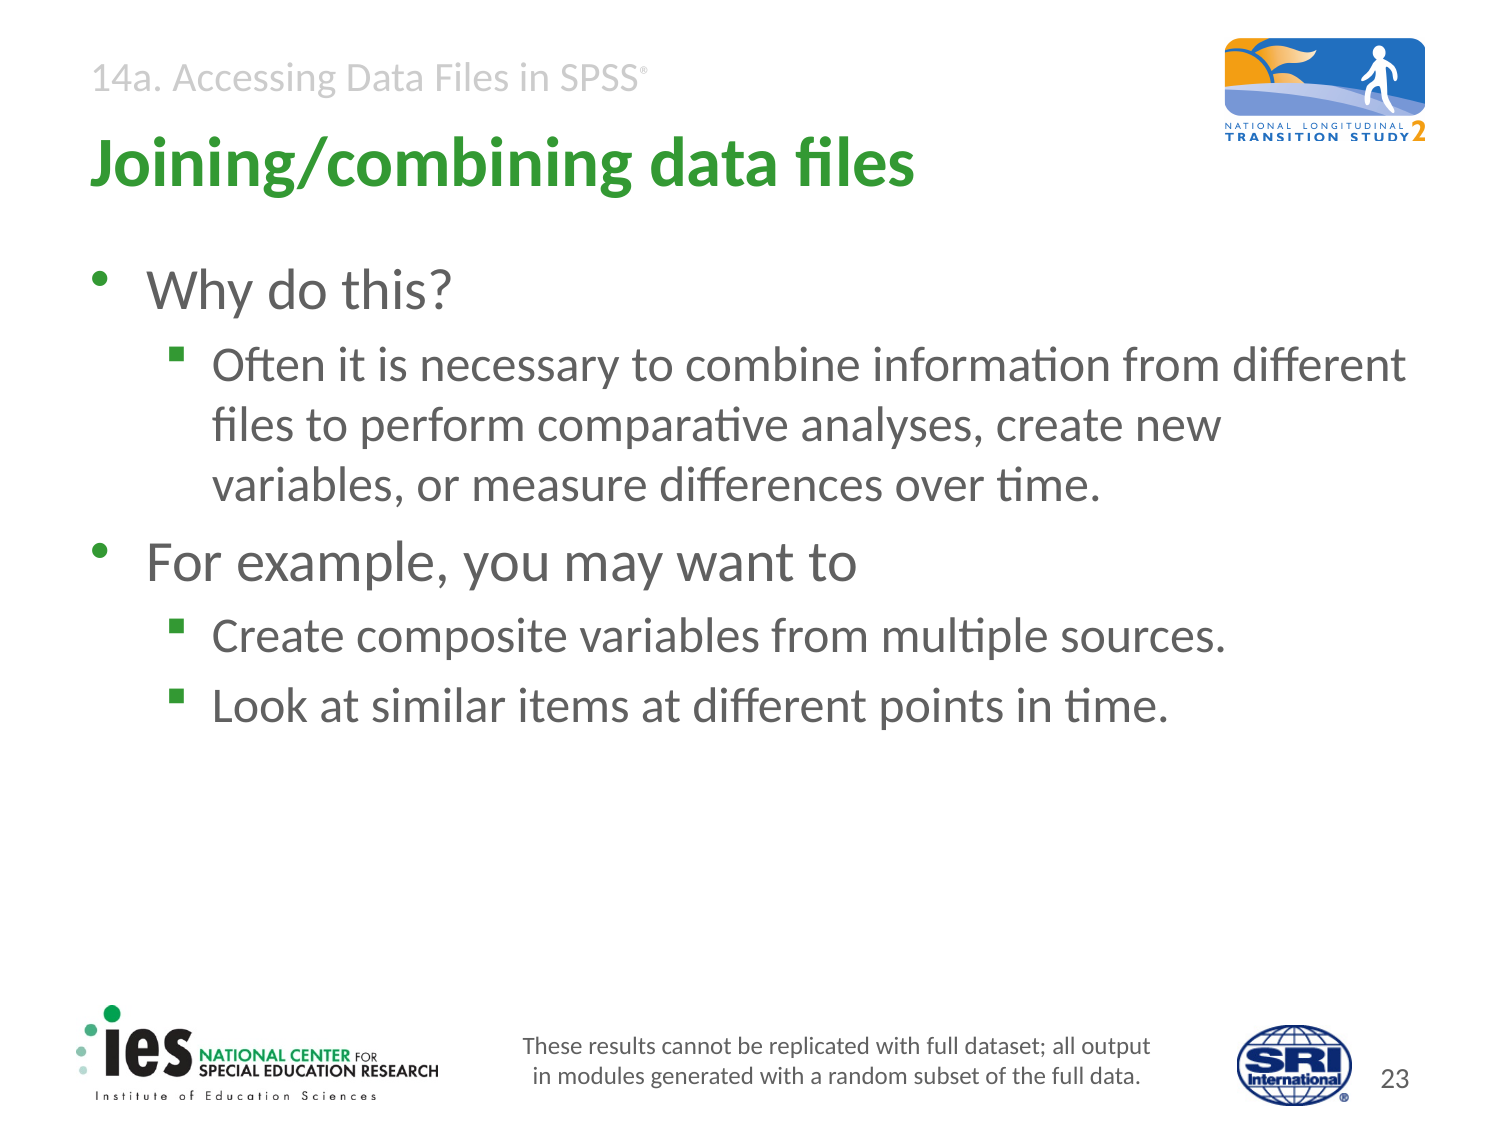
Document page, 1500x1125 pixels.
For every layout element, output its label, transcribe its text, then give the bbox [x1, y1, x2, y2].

title Joining/combining data files [74, 90, 1426, 226]
picture [1237, 1025, 1352, 1106]
picture [76, 1005, 438, 1100]
slide_number 22 [1321, 1051, 1426, 1125]
footer These results cannot be replicated with full dataset; all output in modules generated with a random subset of the full data. [437, 1021, 1238, 1101]
list Why do this? Often it is necessary to combine information from different files to perform comparative analyses, create new variables, or measure differences over time. For example, you may want to Create composite variables from multiple sources. Look at similar items at different points in time. [74, 243, 1426, 987]
